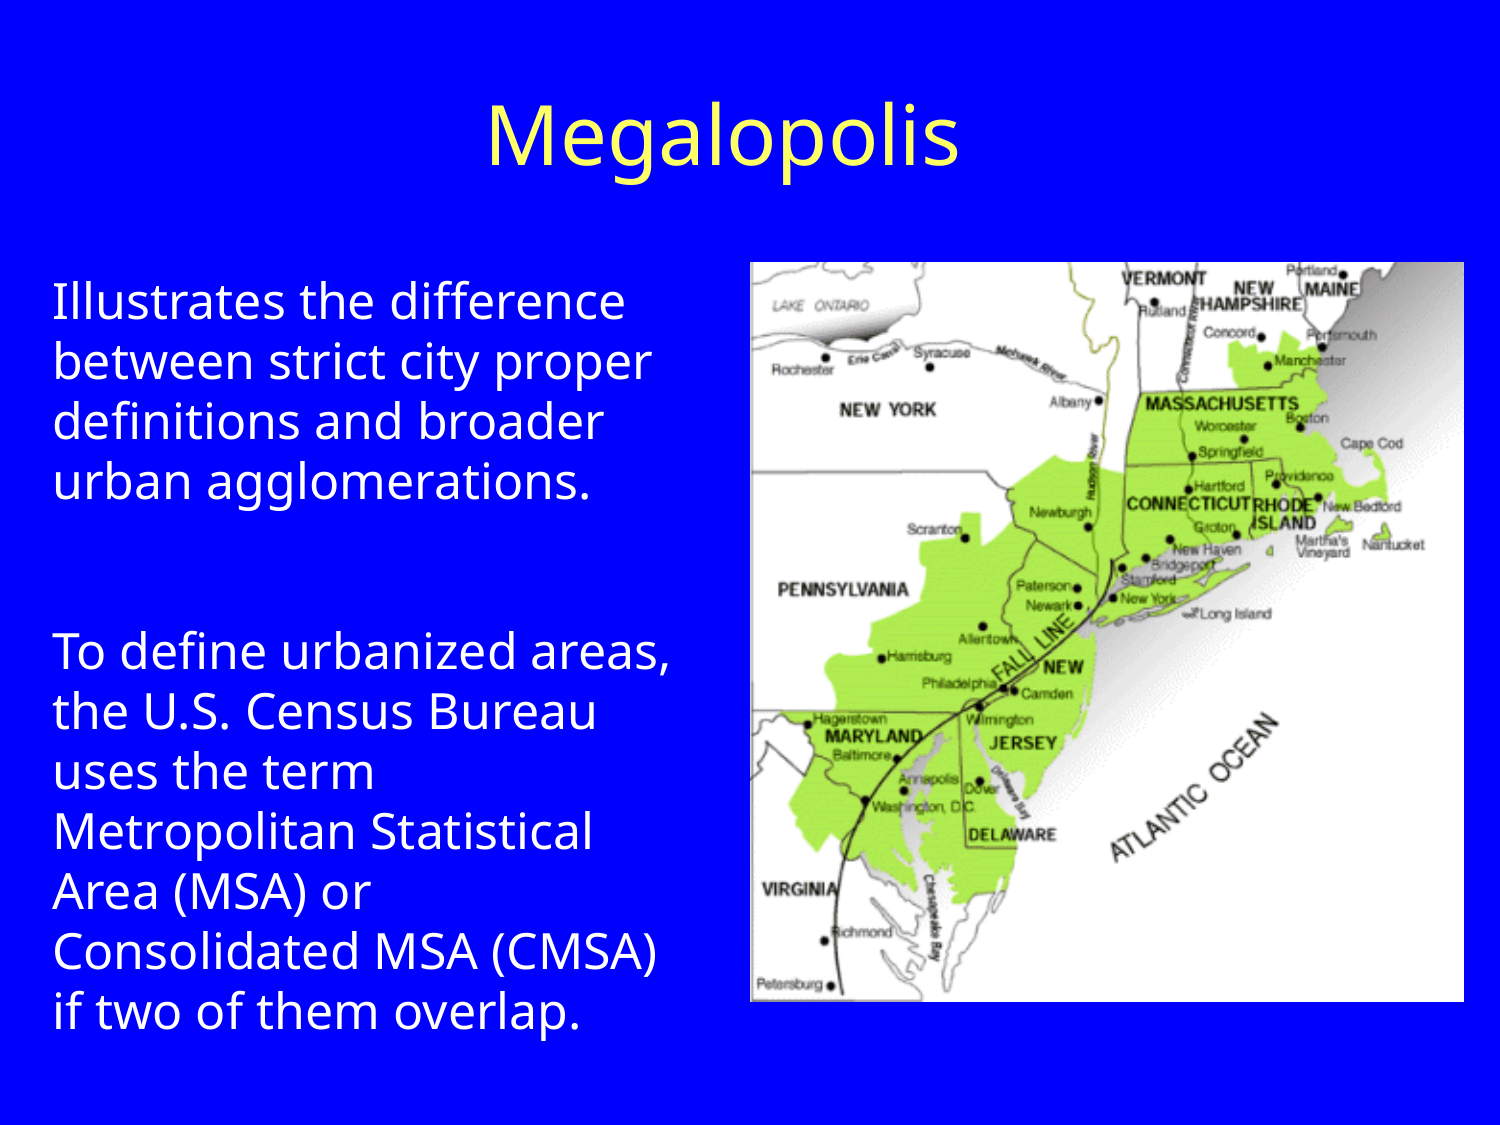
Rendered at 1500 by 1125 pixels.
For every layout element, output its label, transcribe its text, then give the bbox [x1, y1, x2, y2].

text_box Illustrates the difference between strict city proper definitions and broader urban agglomerations. To define urbanized areas, the U.S. Census Bureau uses the term Metropolitan Statistical Area (MSA) or Consolidated MSA (CMSA) if two of them overlap. [37, 262, 688, 1048]
picture [749, 262, 1465, 1002]
text_box Megalopolis [0, 75, 1447, 190]
